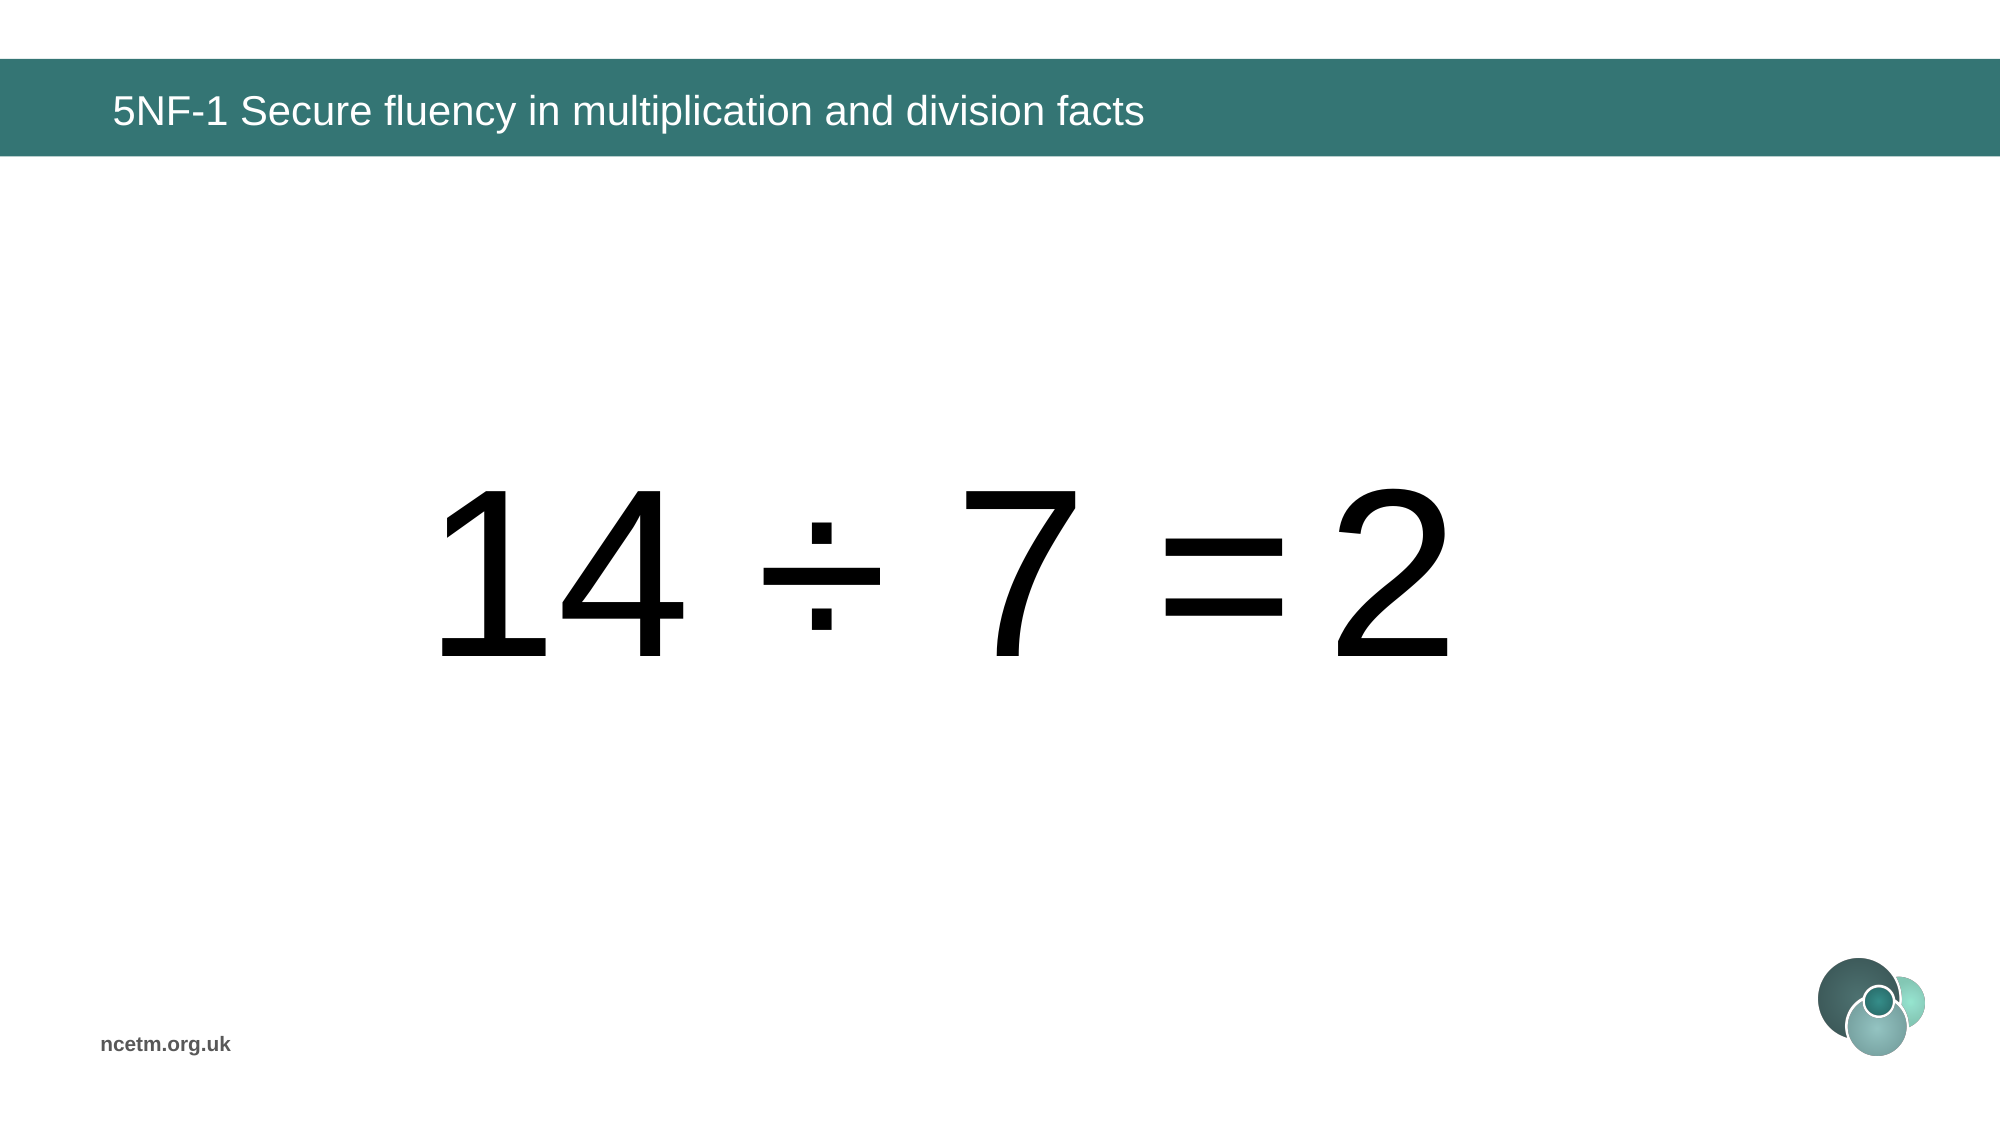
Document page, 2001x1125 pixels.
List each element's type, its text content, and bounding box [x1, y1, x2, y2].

title 5NF-1 Secure fluency in multiplication and division facts [97, 76, 1945, 147]
text_box 2 [1311, 409, 1475, 712]
picture [1818, 958, 1925, 1056]
text_box 14 ÷ 7 = [409, 409, 1311, 712]
